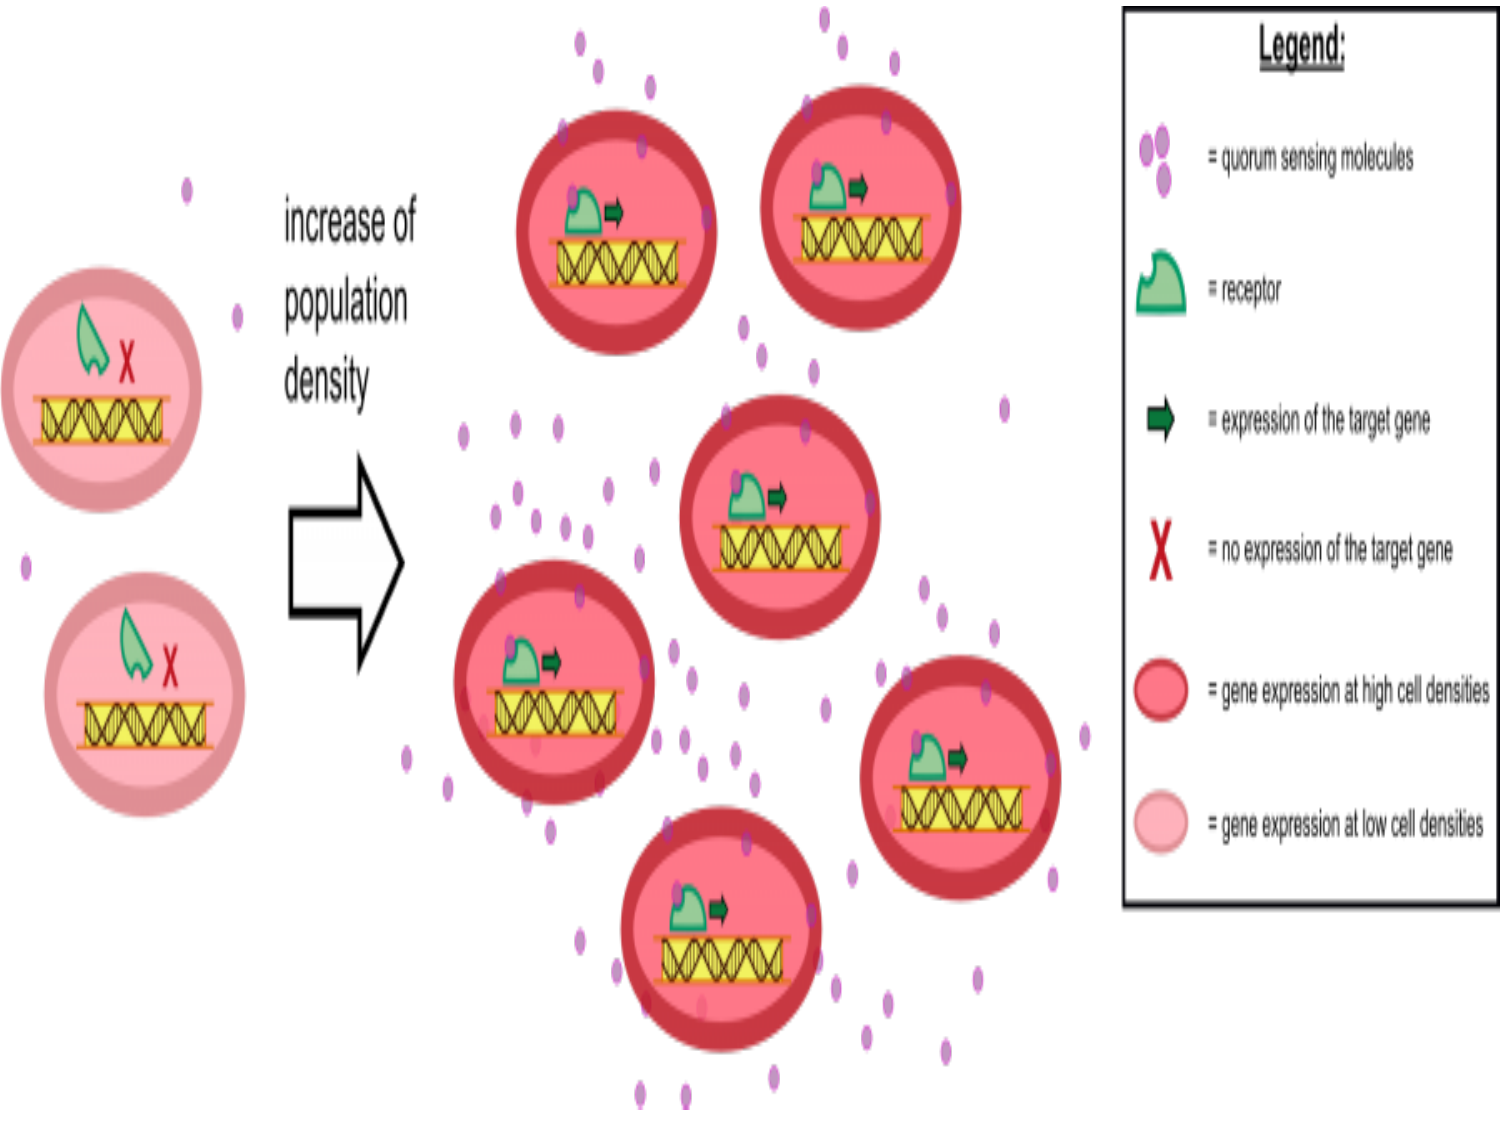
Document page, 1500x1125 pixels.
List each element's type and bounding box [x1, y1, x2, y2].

list [0, 0, 1500, 1125]
